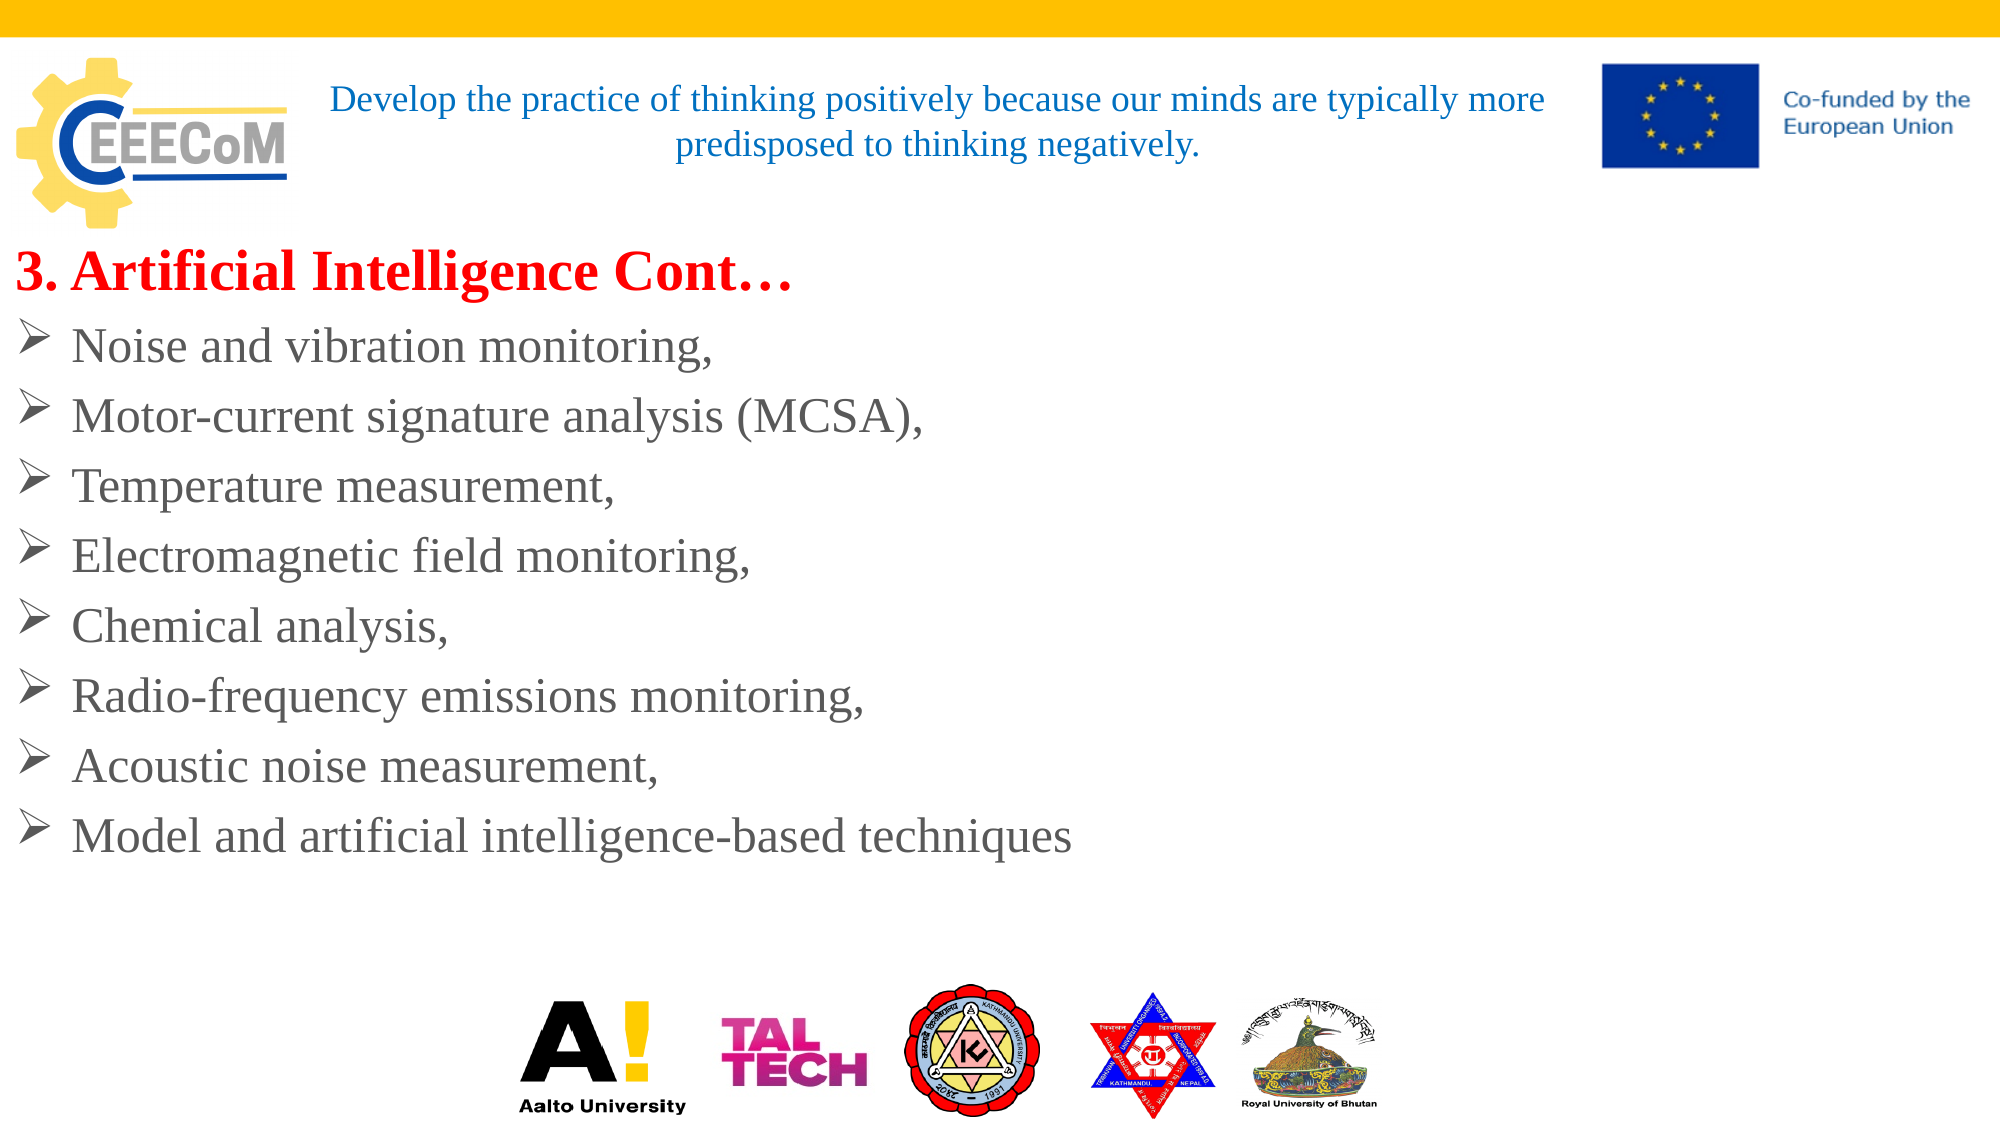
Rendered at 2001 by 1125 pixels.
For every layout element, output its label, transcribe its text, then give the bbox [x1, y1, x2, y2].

picture [512, 984, 1382, 1125]
picture [11, 50, 299, 224]
list 3. Artificial Intelligence Cont… Noise and vibration monitoring, Motor-current signature analysis (MCSA), Temperature measurement, Electromagnetic field monitoring, Chemical analysis, Radio-frequency emissions monitoring, Acoustic noise measurement, Model and artificial intelligence-based techniques [0, 224, 2000, 975]
title Develop the practice of thinking positively because our minds are typically more predisposed to thinking negatively. [312, 37, 1565, 201]
picture [1595, 46, 2000, 181]
